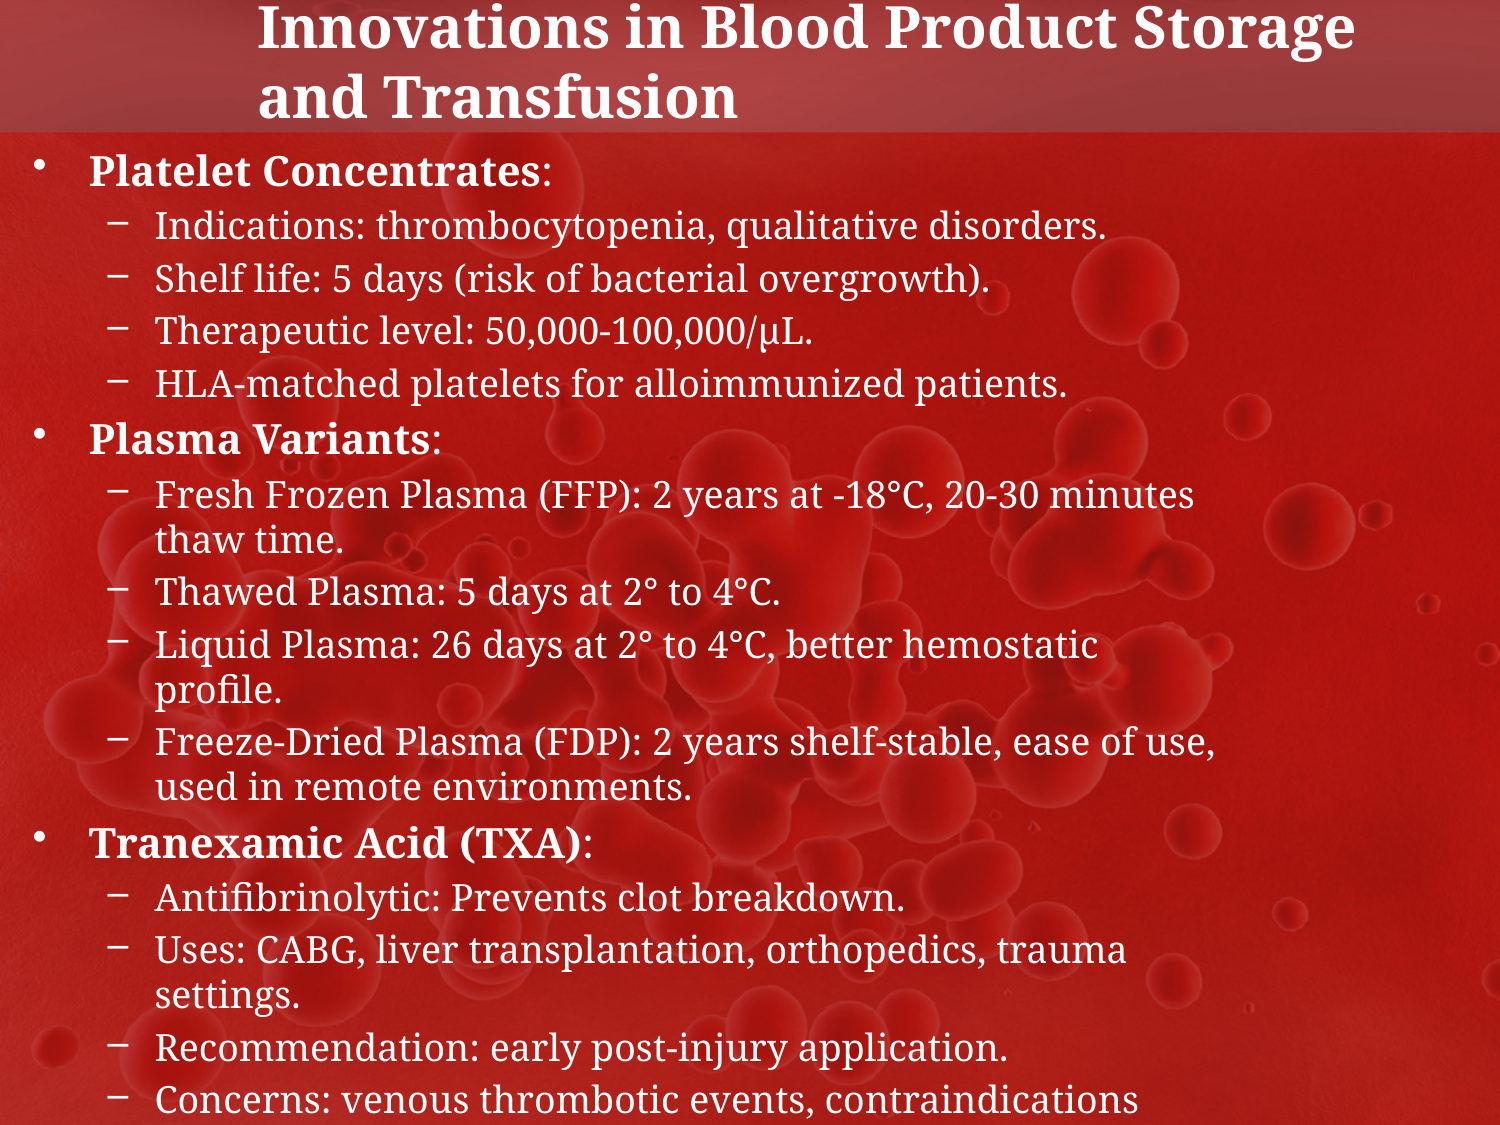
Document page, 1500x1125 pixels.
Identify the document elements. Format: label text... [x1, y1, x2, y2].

title Innovations in Blood Product Storage and Transfusion [241, 18, 1448, 103]
list Platelet Concentrates: Indications: thrombocytopenia, qualitative disorders. Shelf life: 5 days (risk of bacterial overgrowth). Therapeutic level: 50,000-100,000/μL. HLA-matched platelets for alloimmunized patients. Plasma Variants: Fresh Frozen Plasma (FFP): 2 years at -18°C, 20-30 minutes thaw time. Thawed Plasma: 5 days at 2° to 4°C. Liquid Plasma: 26 days at 2° to 4°C, better hemostatic profile. Freeze-Dried Plasma (FDP): 2 years shelf-stable, ease of use, used in remote environments. Tranexamic Acid (TXA): Antifibrinolytic: Prevents clot breakdown. Uses: CABG, liver transplantation, orthopedics, trauma settings. Recommendation: early post-injury application. Concerns: venous thrombotic events, contraindications with active clotting. [17, 136, 1247, 1048]
picture [0, 0, 1500, 1125]
